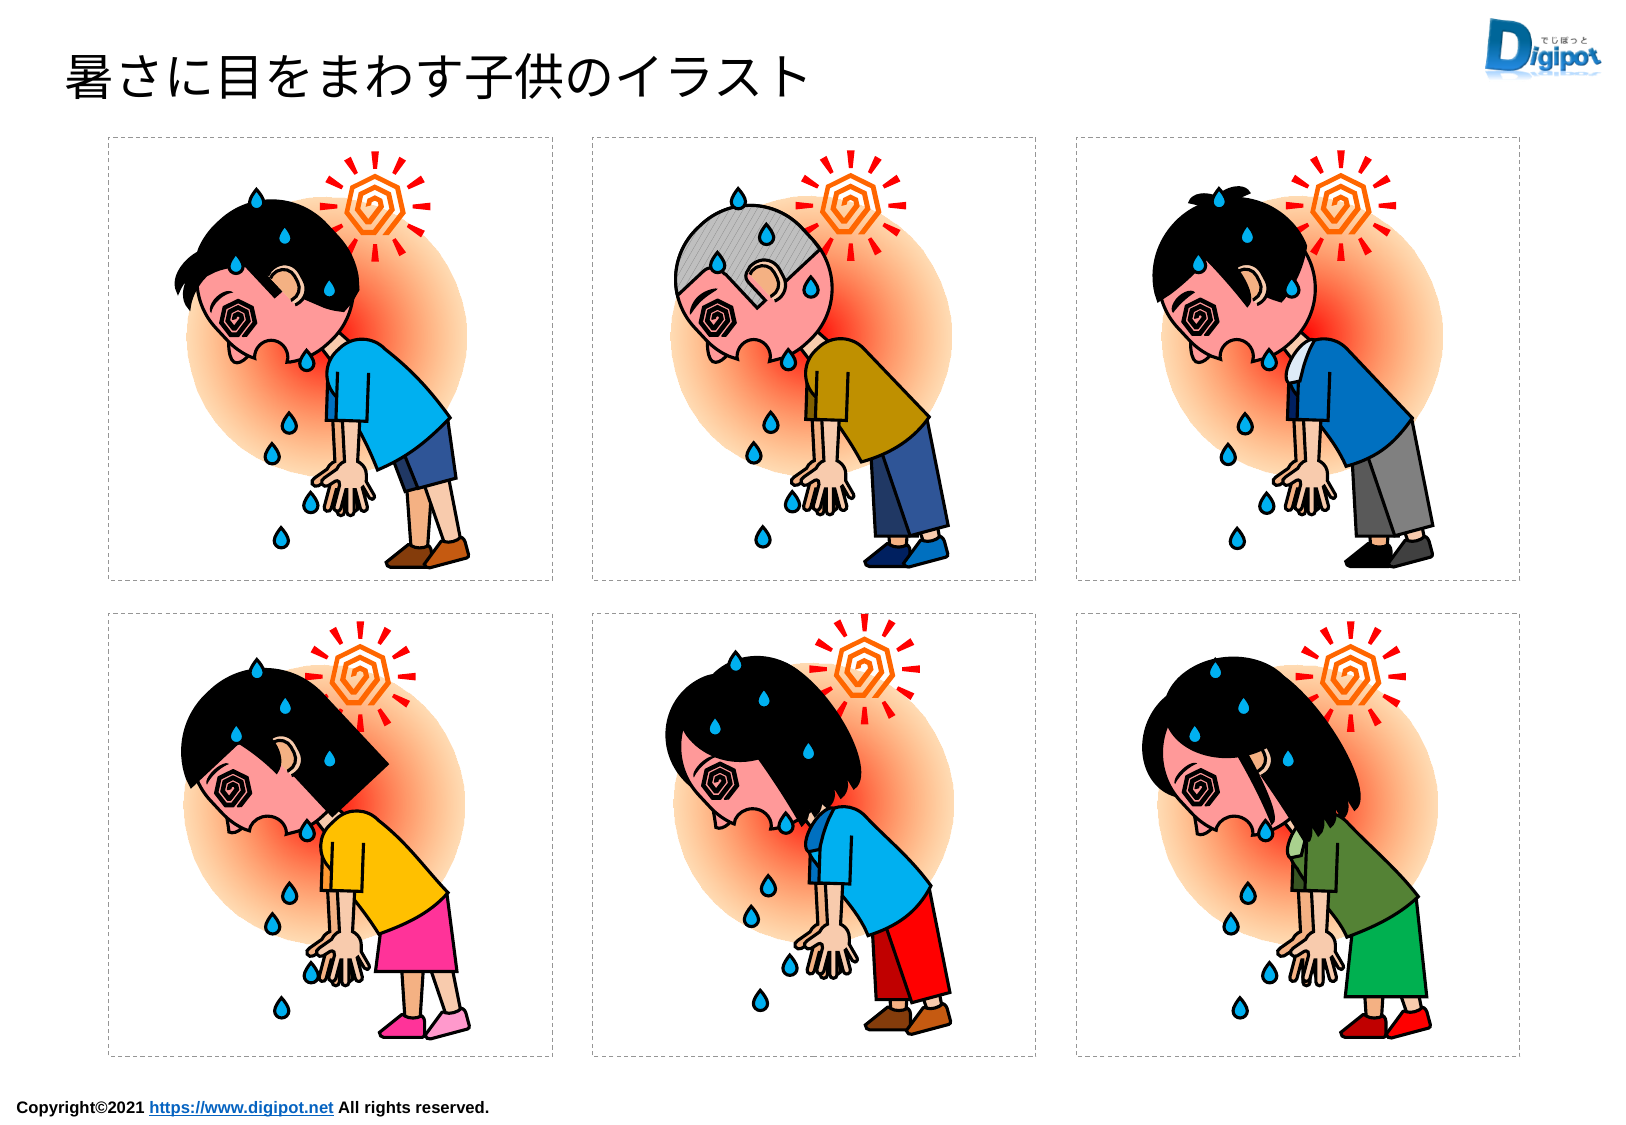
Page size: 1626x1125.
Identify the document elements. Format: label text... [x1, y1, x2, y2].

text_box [1160, 150, 1443, 567]
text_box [1144, 621, 1438, 1038]
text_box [183, 621, 468, 1038]
picture [1485, 18, 1602, 82]
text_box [179, 151, 468, 568]
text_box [668, 150, 952, 567]
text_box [666, 613, 954, 1030]
text_box 暑さに目をまわす子供のイラスト [49, 38, 829, 113]
